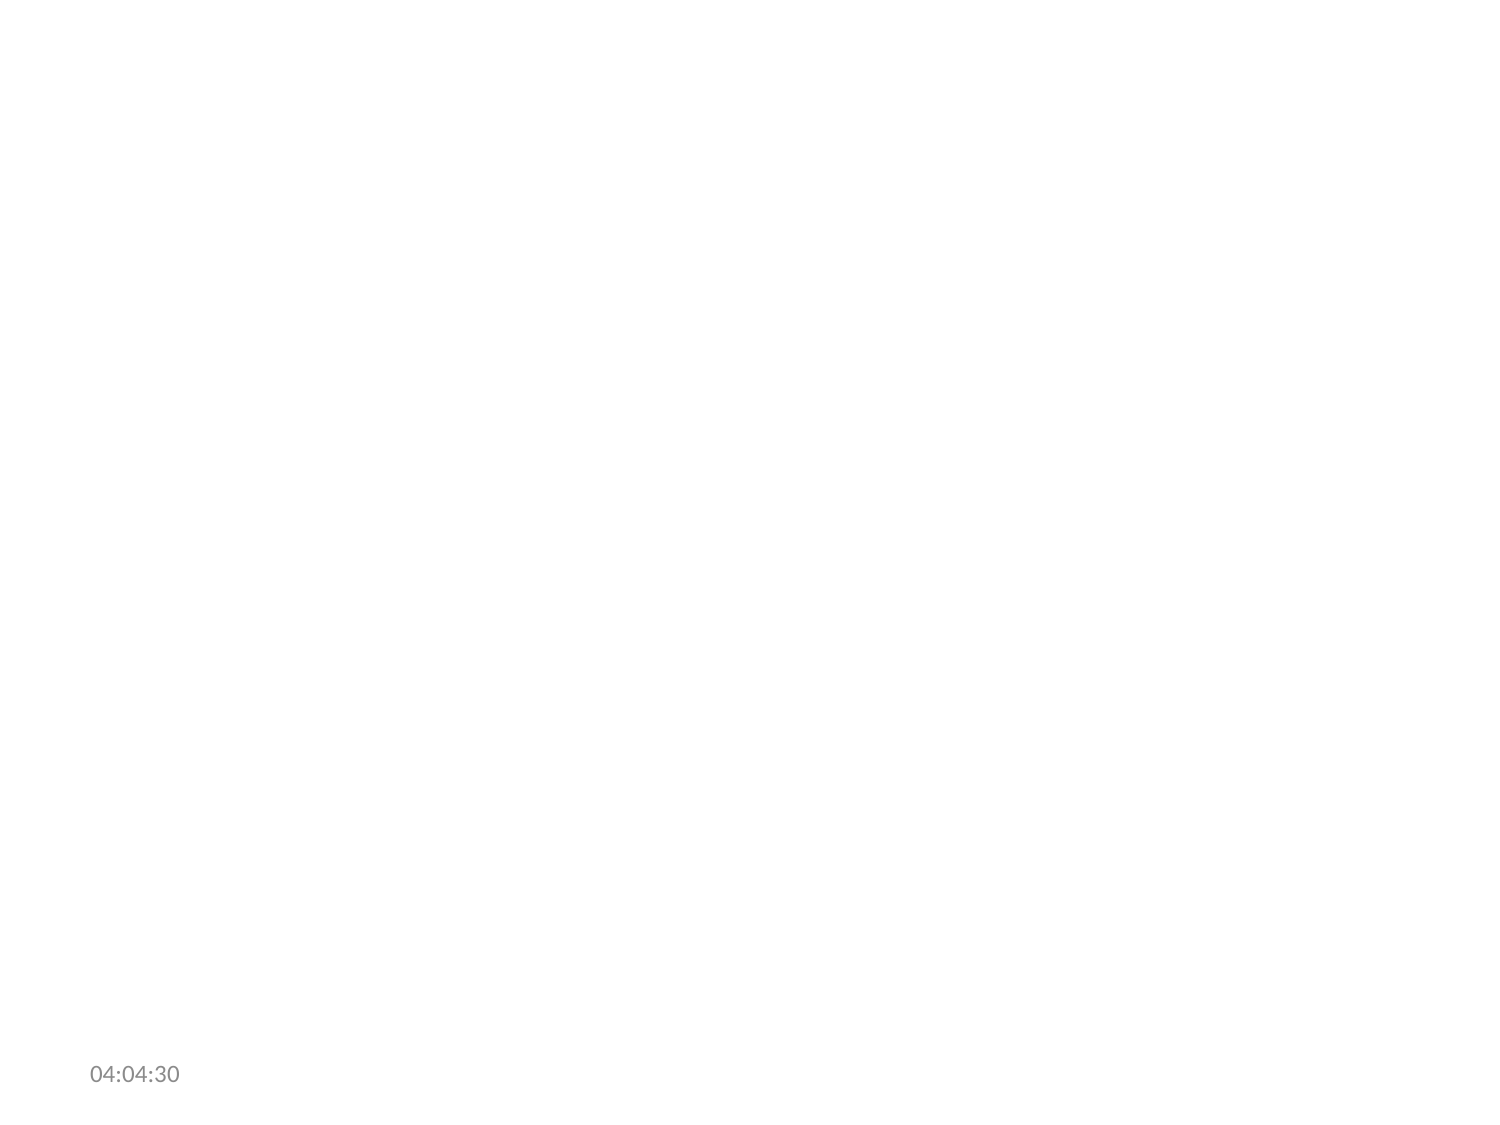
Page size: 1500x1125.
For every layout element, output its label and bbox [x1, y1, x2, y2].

slide_number [75, 1042, 425, 1103]
